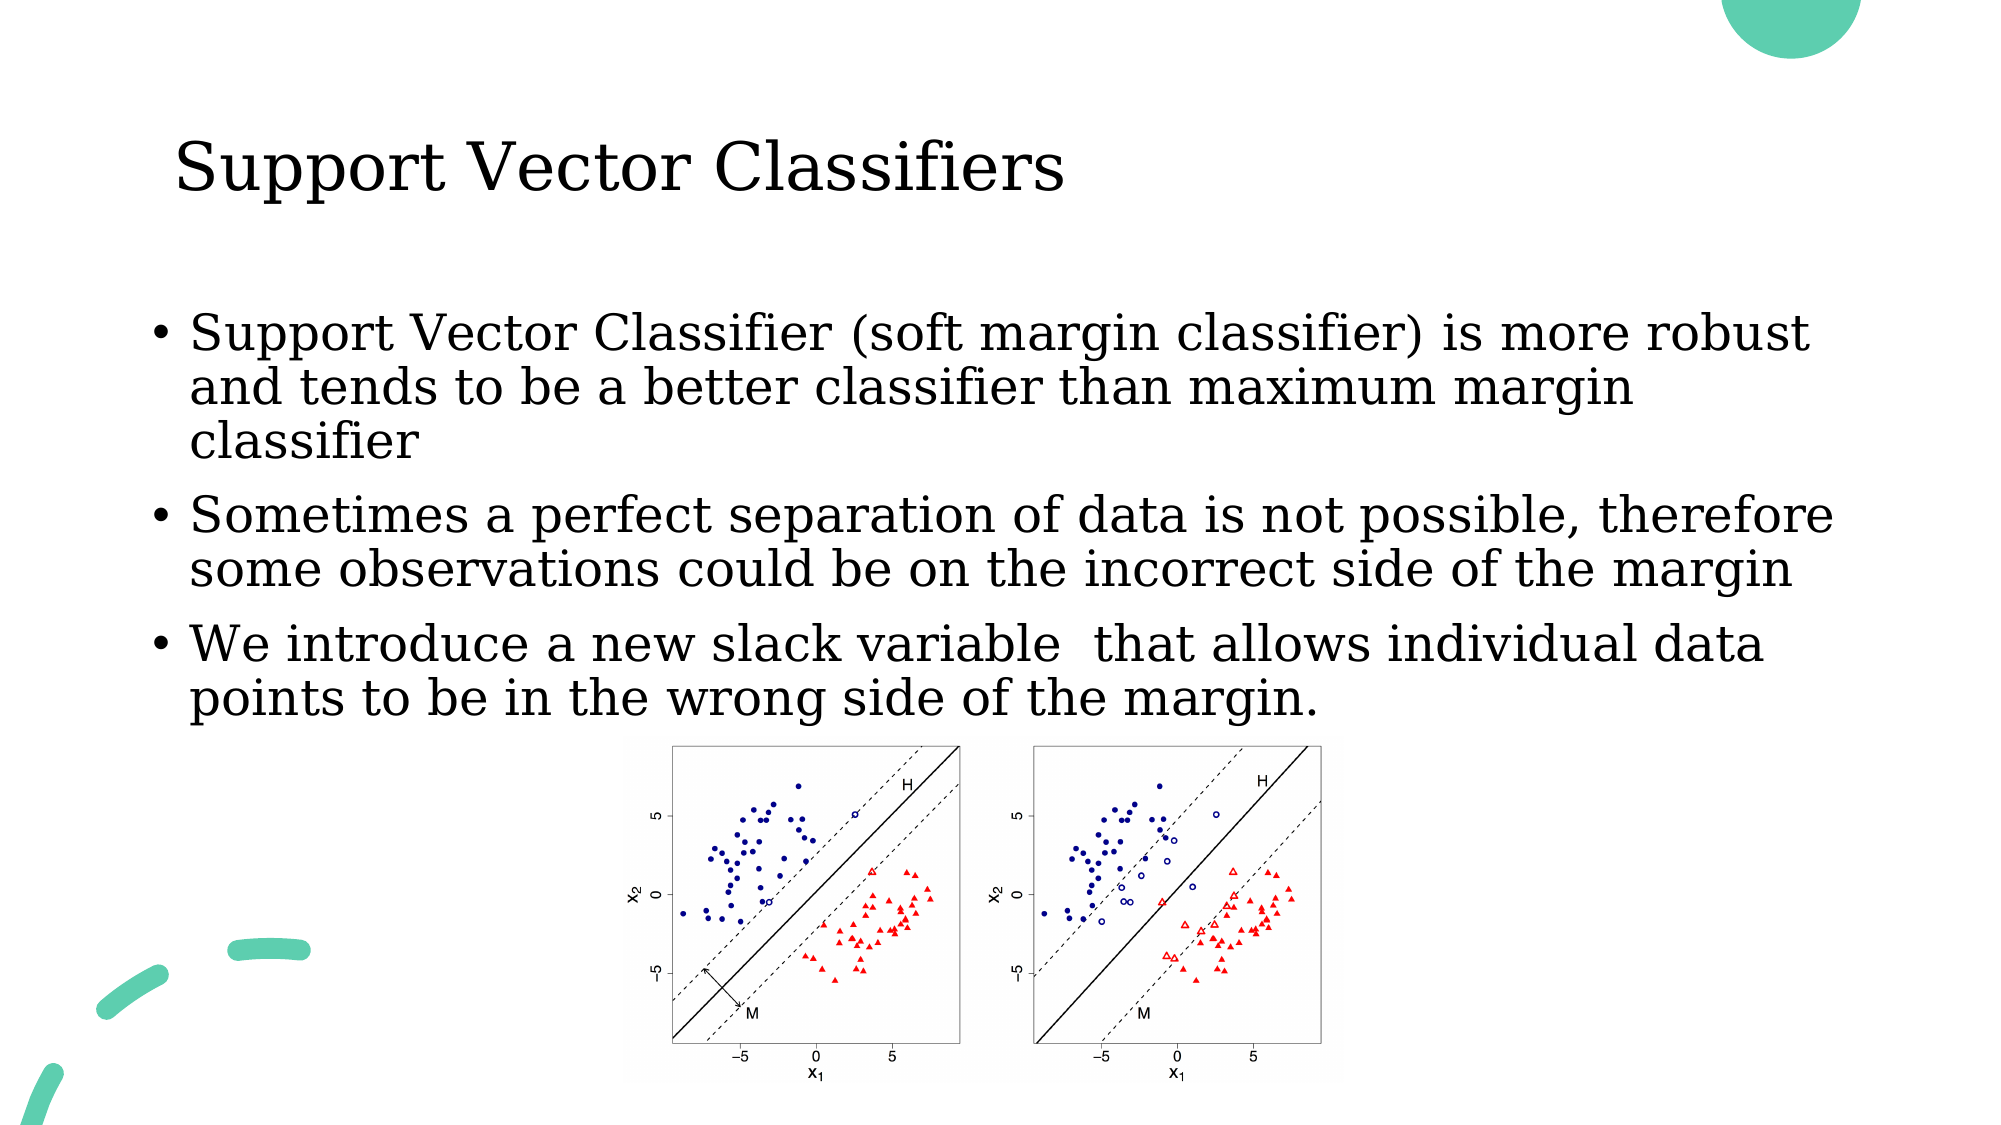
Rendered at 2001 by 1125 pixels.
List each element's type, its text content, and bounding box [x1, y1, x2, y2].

title Support Vector Classifiers [137, 59, 1863, 278]
picture [623, 736, 1344, 1083]
